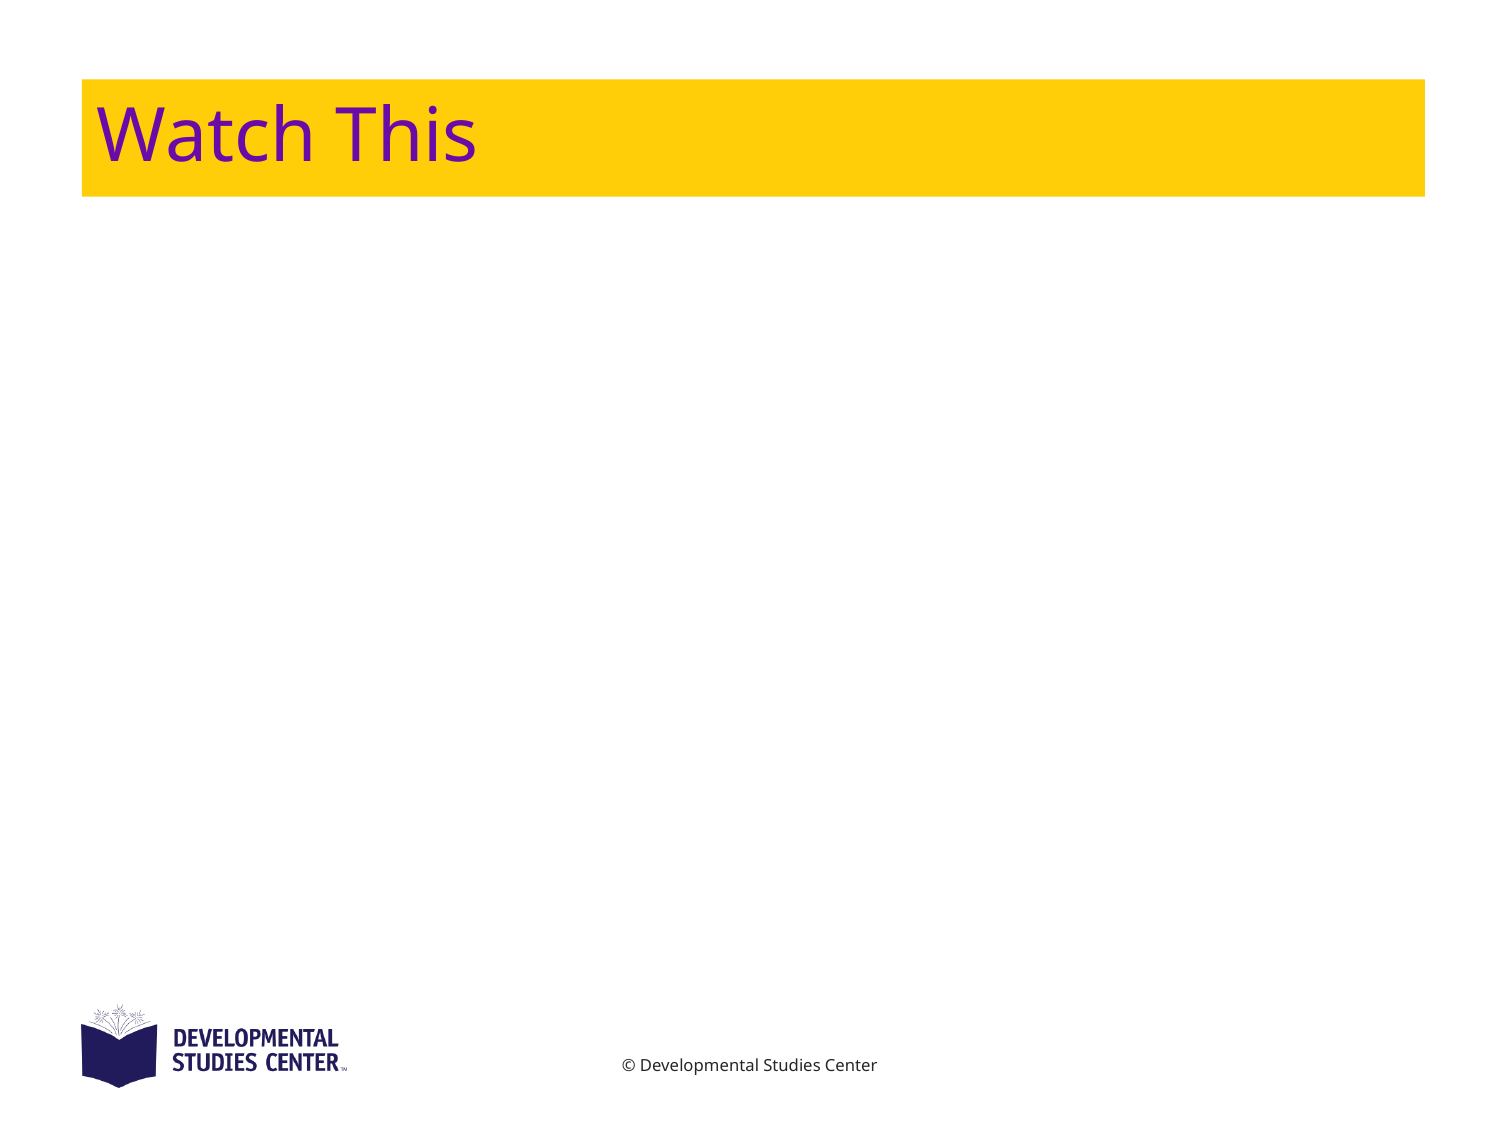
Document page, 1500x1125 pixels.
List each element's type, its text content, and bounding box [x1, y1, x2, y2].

picture [81, 1004, 347, 1088]
title Watch This [81, 79, 1425, 197]
